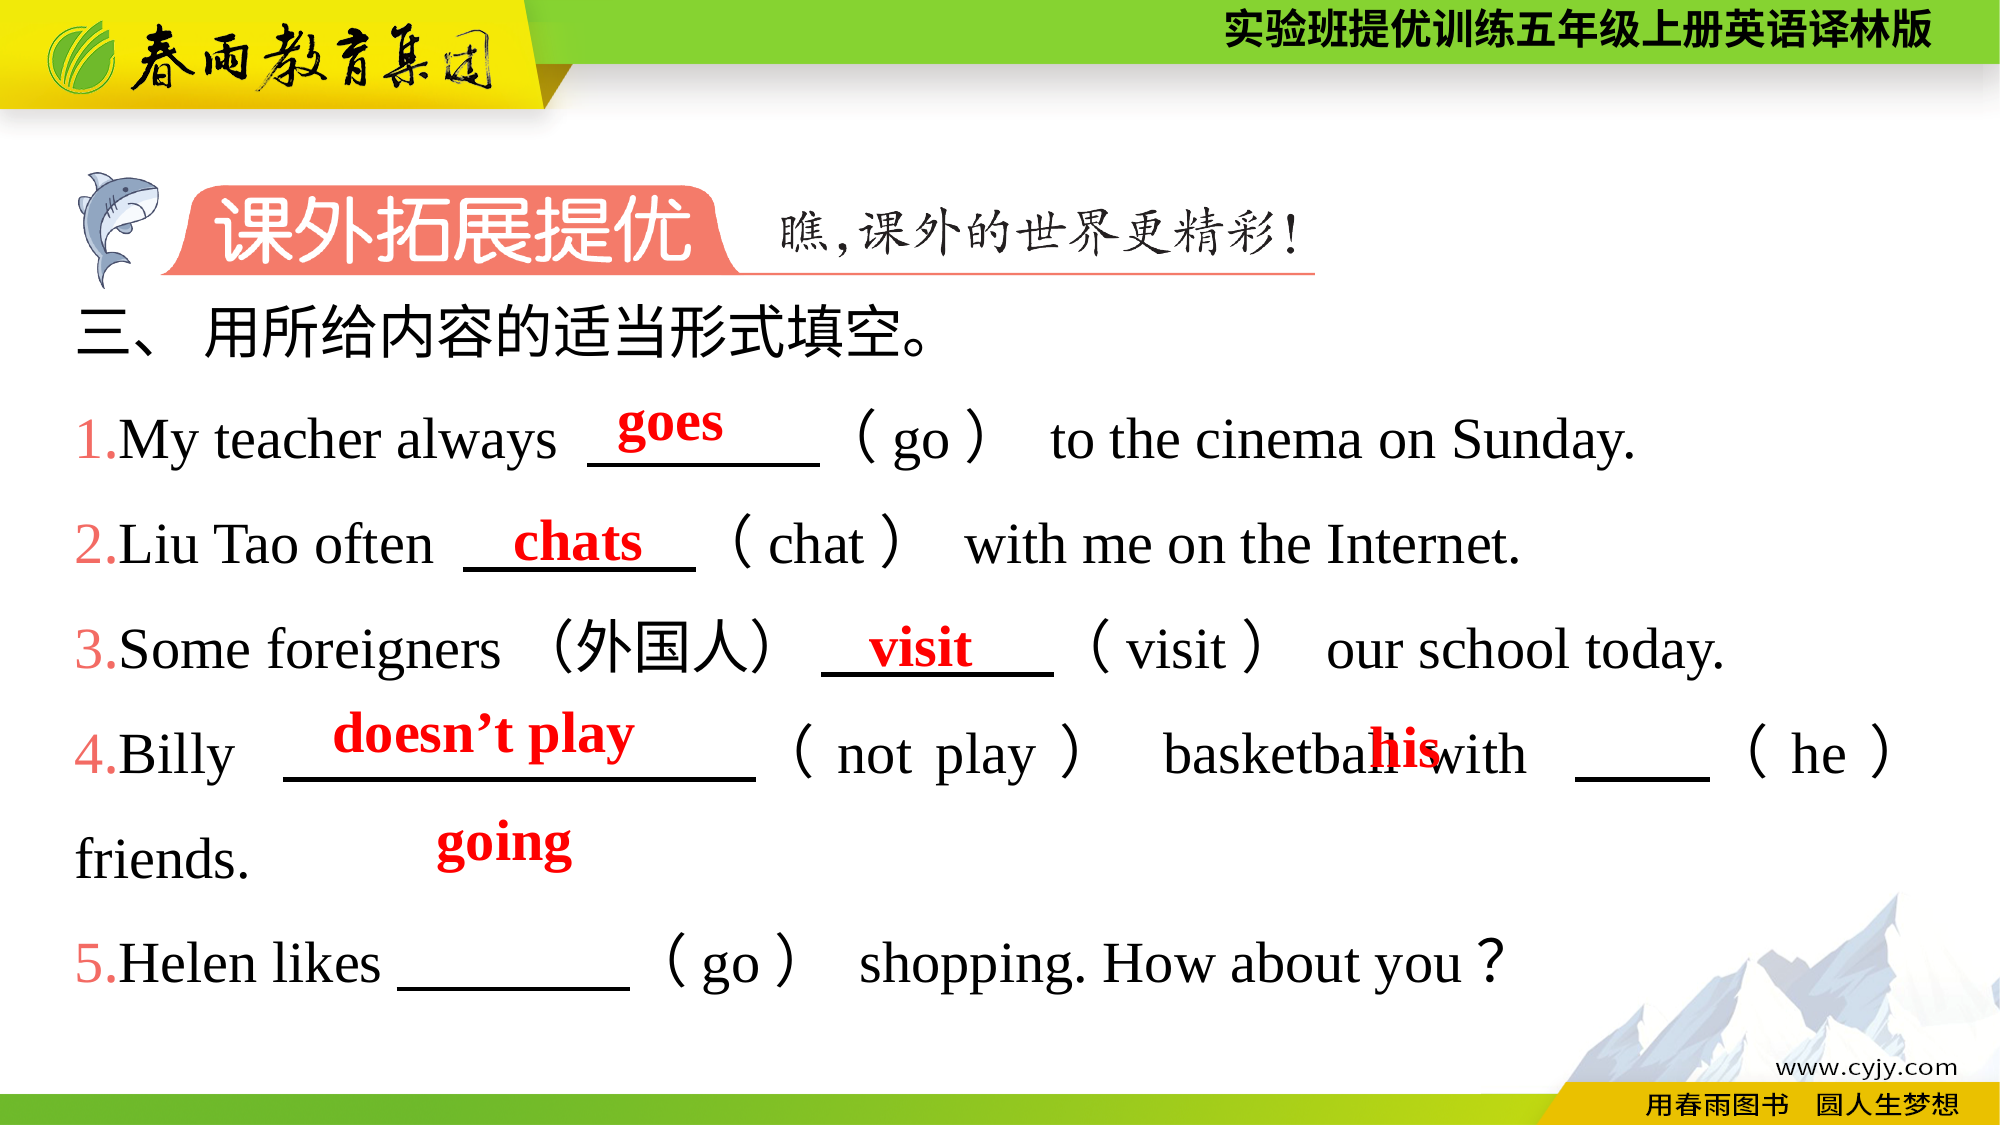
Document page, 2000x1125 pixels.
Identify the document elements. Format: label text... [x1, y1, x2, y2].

text_box going [421, 794, 589, 879]
text_box goes [602, 375, 740, 460]
text_box his [1354, 701, 1457, 786]
list 三、 用所给内容的适当形式填空。 1.My teacher always （go） to the cinema on Sunday. 2.Liu Tao often （chat） with me on the Internet. 3.Some foreigners（外国人） （visit） our school today. 4.Billy （not play） basketball with （he） friends. 5.Helen likes （go） shopping. How about you？ [59, 177, 1944, 920]
picture [0, 0, 2000, 1125]
text_box visit [854, 600, 989, 686]
text_box chats [498, 494, 659, 580]
text_box doesn’t play [317, 686, 651, 772]
